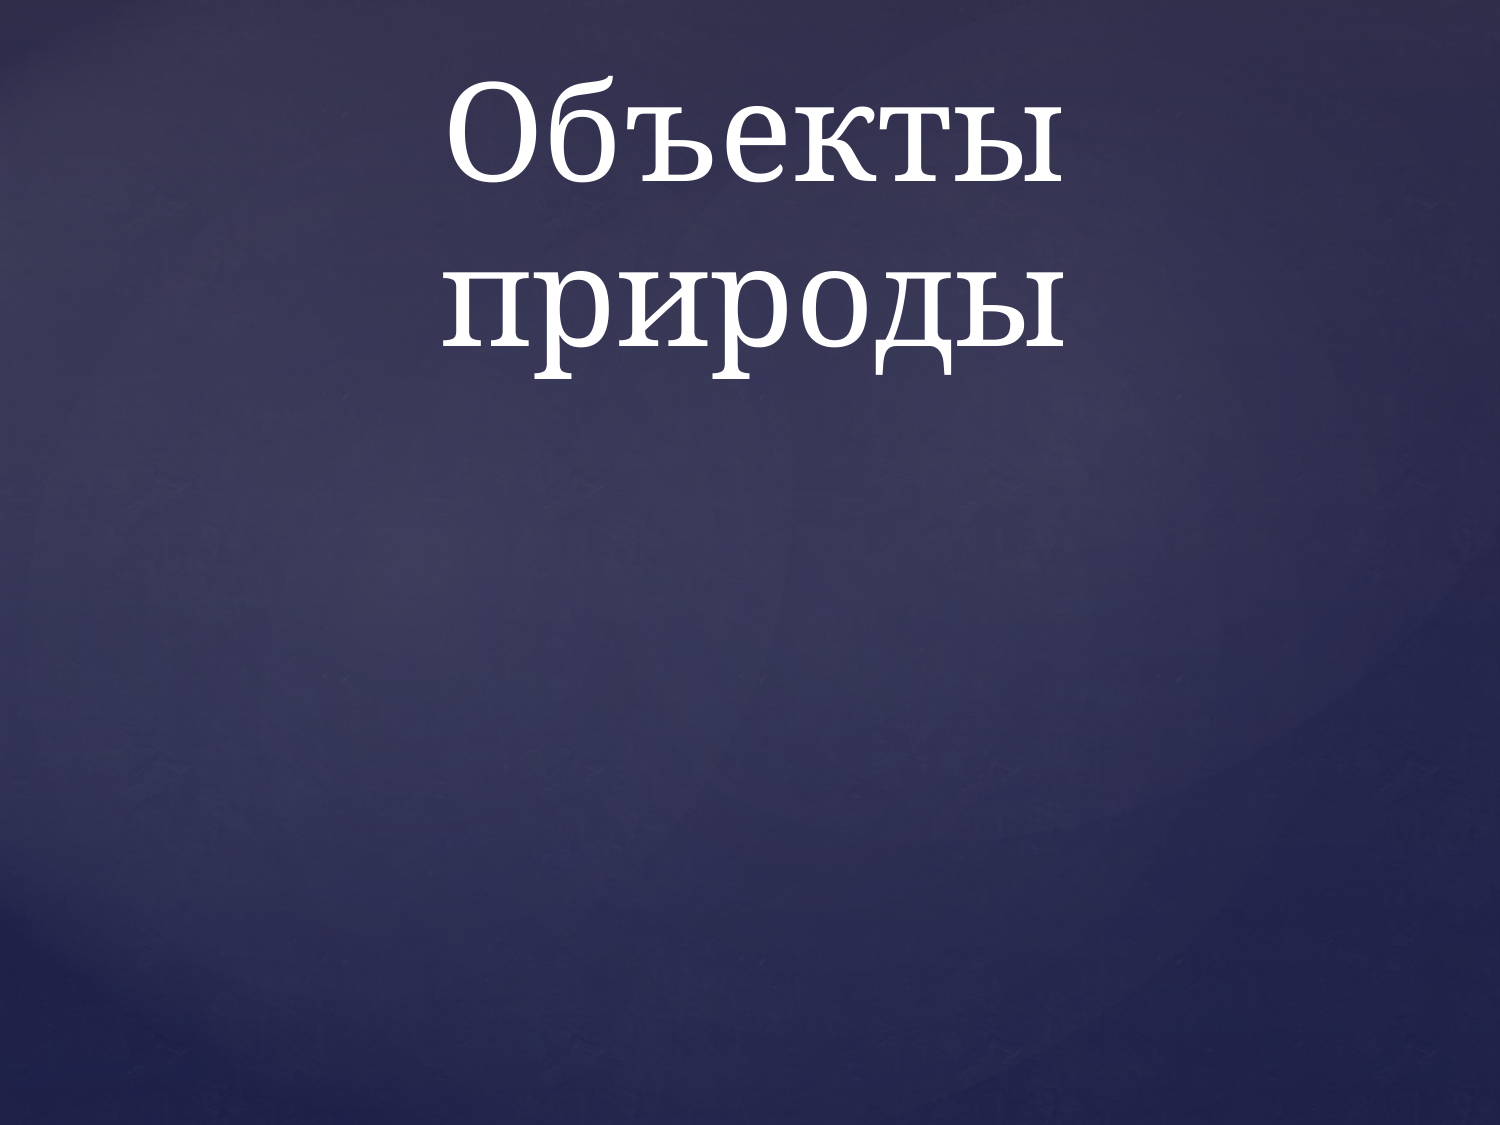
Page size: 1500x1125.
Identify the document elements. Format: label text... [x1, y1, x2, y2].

title Объекты природы [135, 231, 1374, 382]
